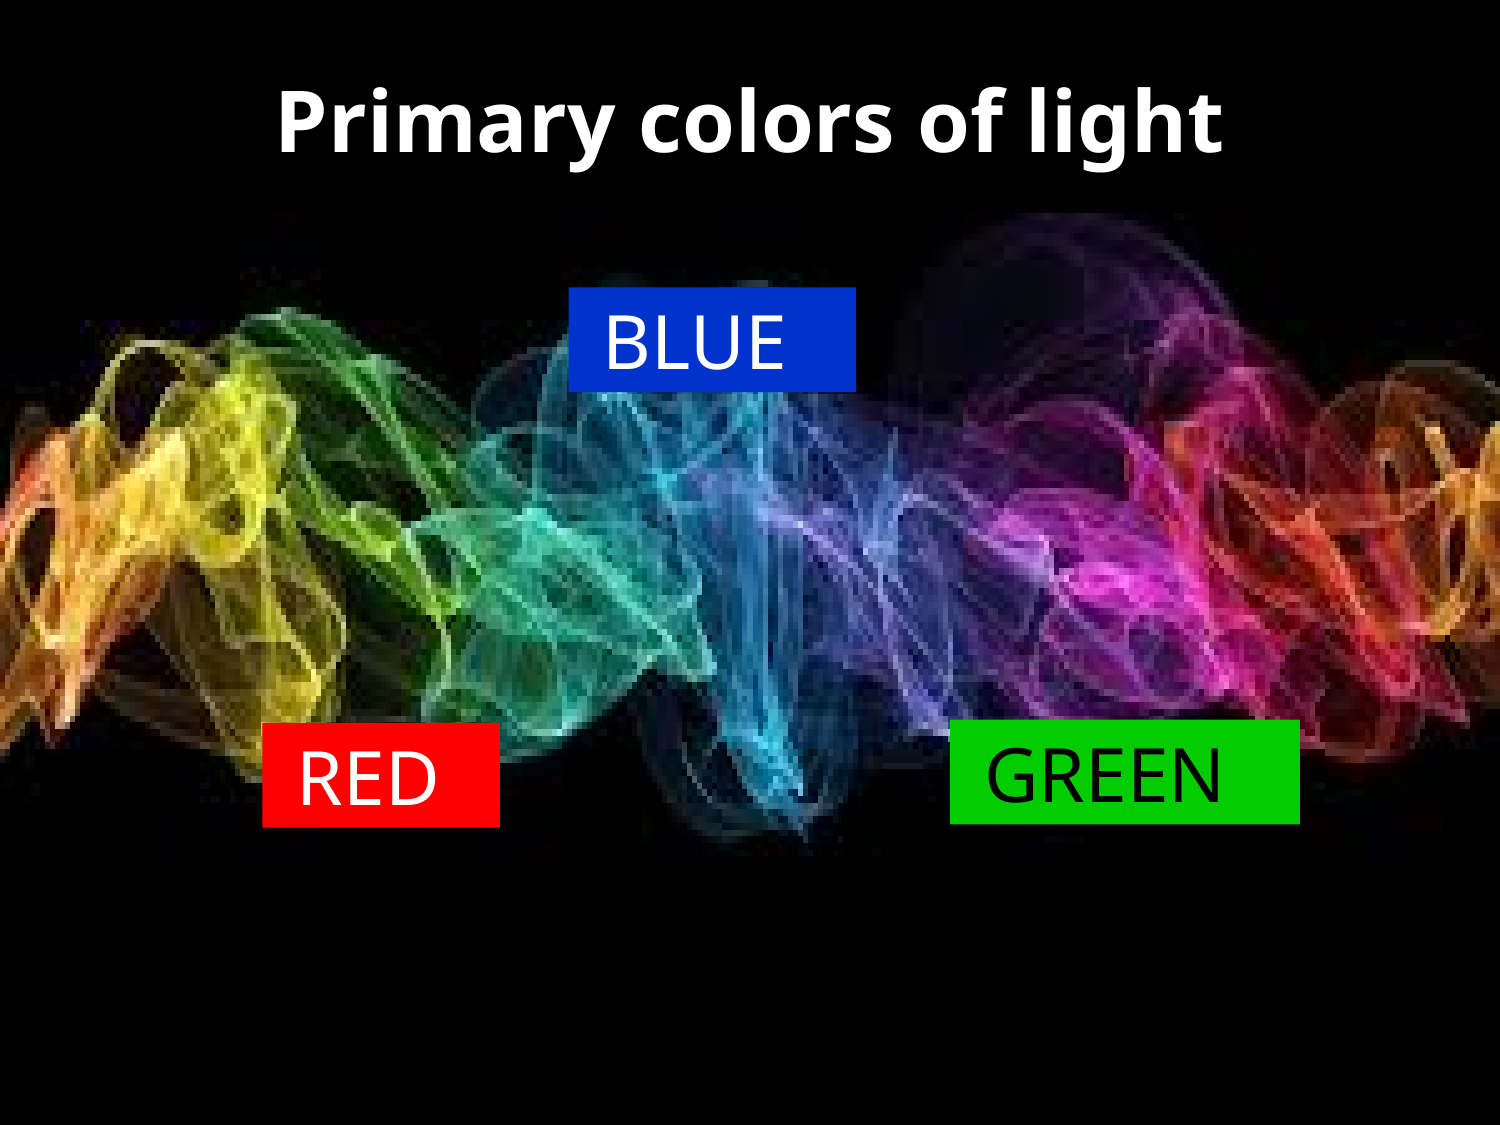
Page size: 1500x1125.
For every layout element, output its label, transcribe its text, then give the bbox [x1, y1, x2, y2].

text_box RED [262, 722, 500, 828]
picture [0, 0, 1500, 1125]
text_box BLUE [568, 287, 857, 393]
text_box GREEN [950, 719, 1300, 825]
title Primary colors of light [112, 24, 1388, 213]
